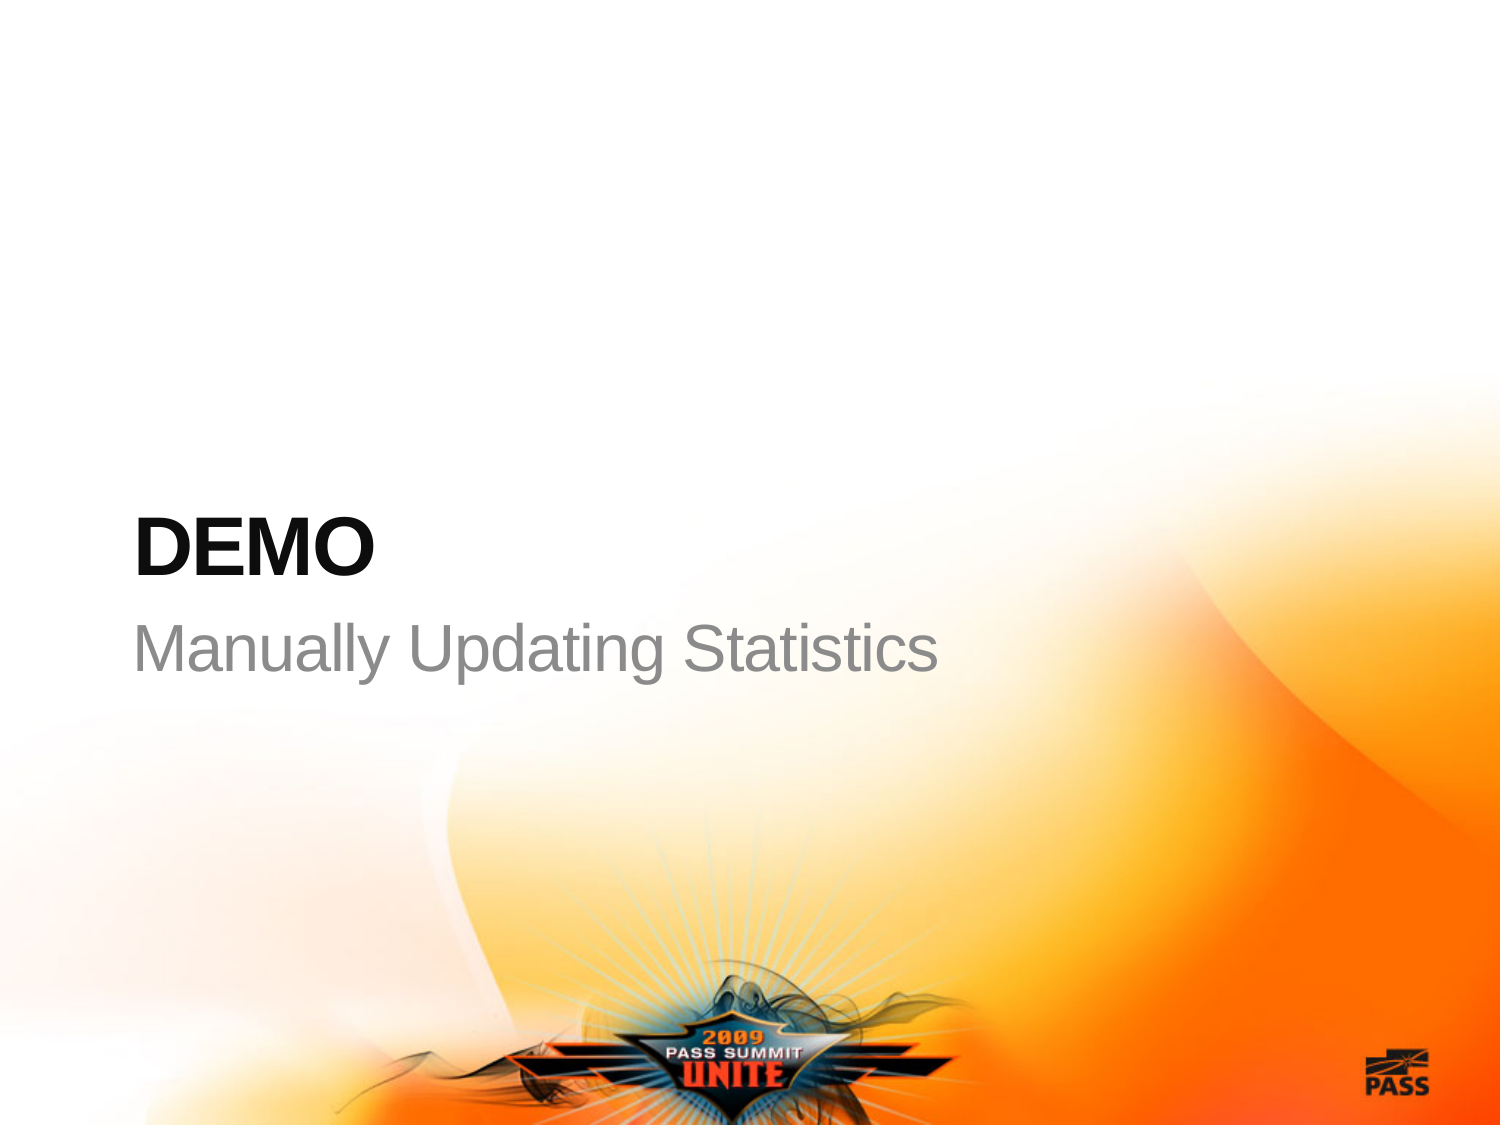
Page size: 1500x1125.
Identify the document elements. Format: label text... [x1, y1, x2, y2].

list Manually Updating Statistics [117, 538, 1393, 693]
title Demo [118, 509, 1394, 734]
picture [0, 0, 1500, 1125]
